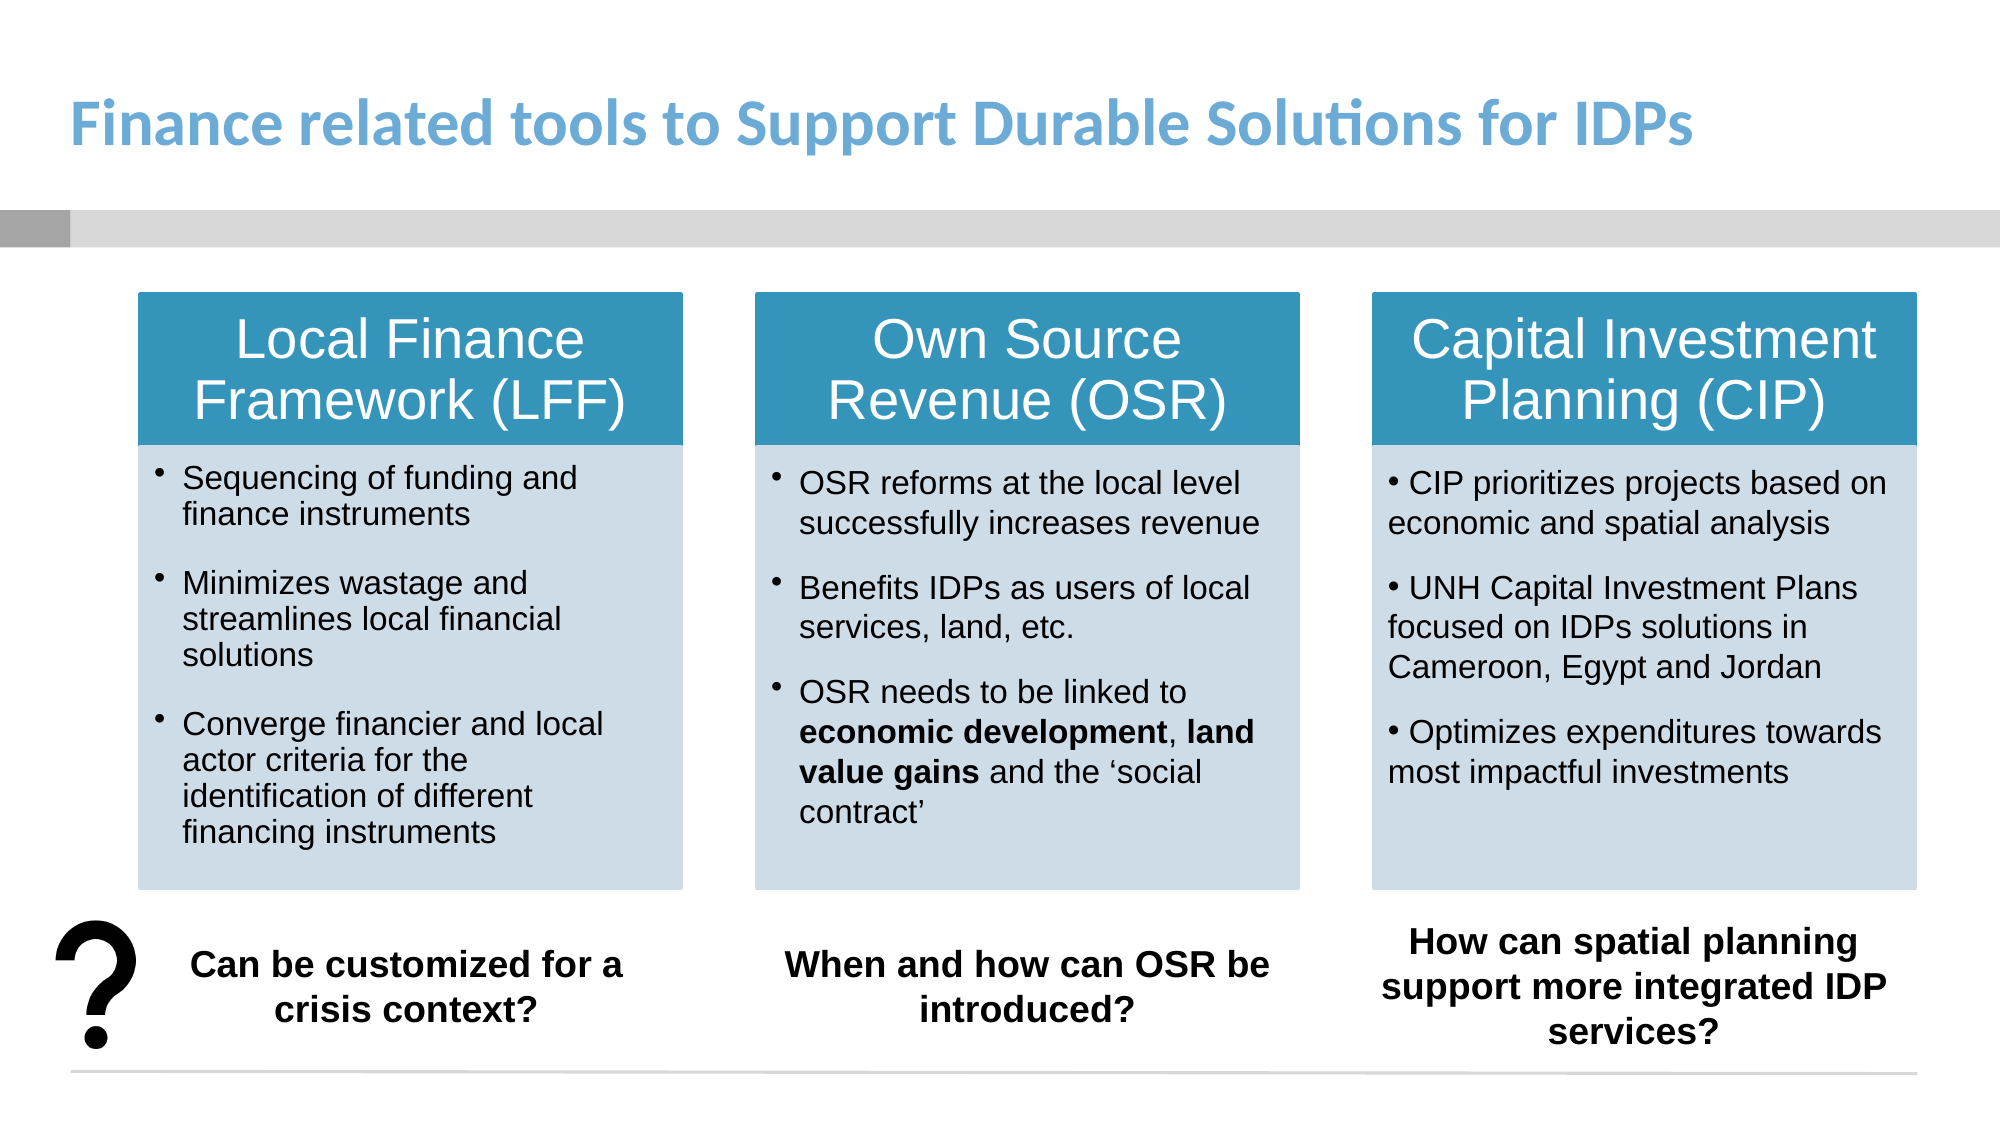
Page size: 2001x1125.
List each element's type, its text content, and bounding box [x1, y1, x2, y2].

text_box Can be customized for a crisis context? [174, 932, 660, 1037]
text_box How can spatial planning support more integrated IDP services? [1363, 909, 1905, 1060]
title Finance related tools to Support Durable Solutions for IDPs [70, 37, 1918, 200]
text_box When and how can OSR be introduced? [757, 932, 1299, 1037]
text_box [139, 294, 1916, 888]
picture [20, 909, 171, 1060]
